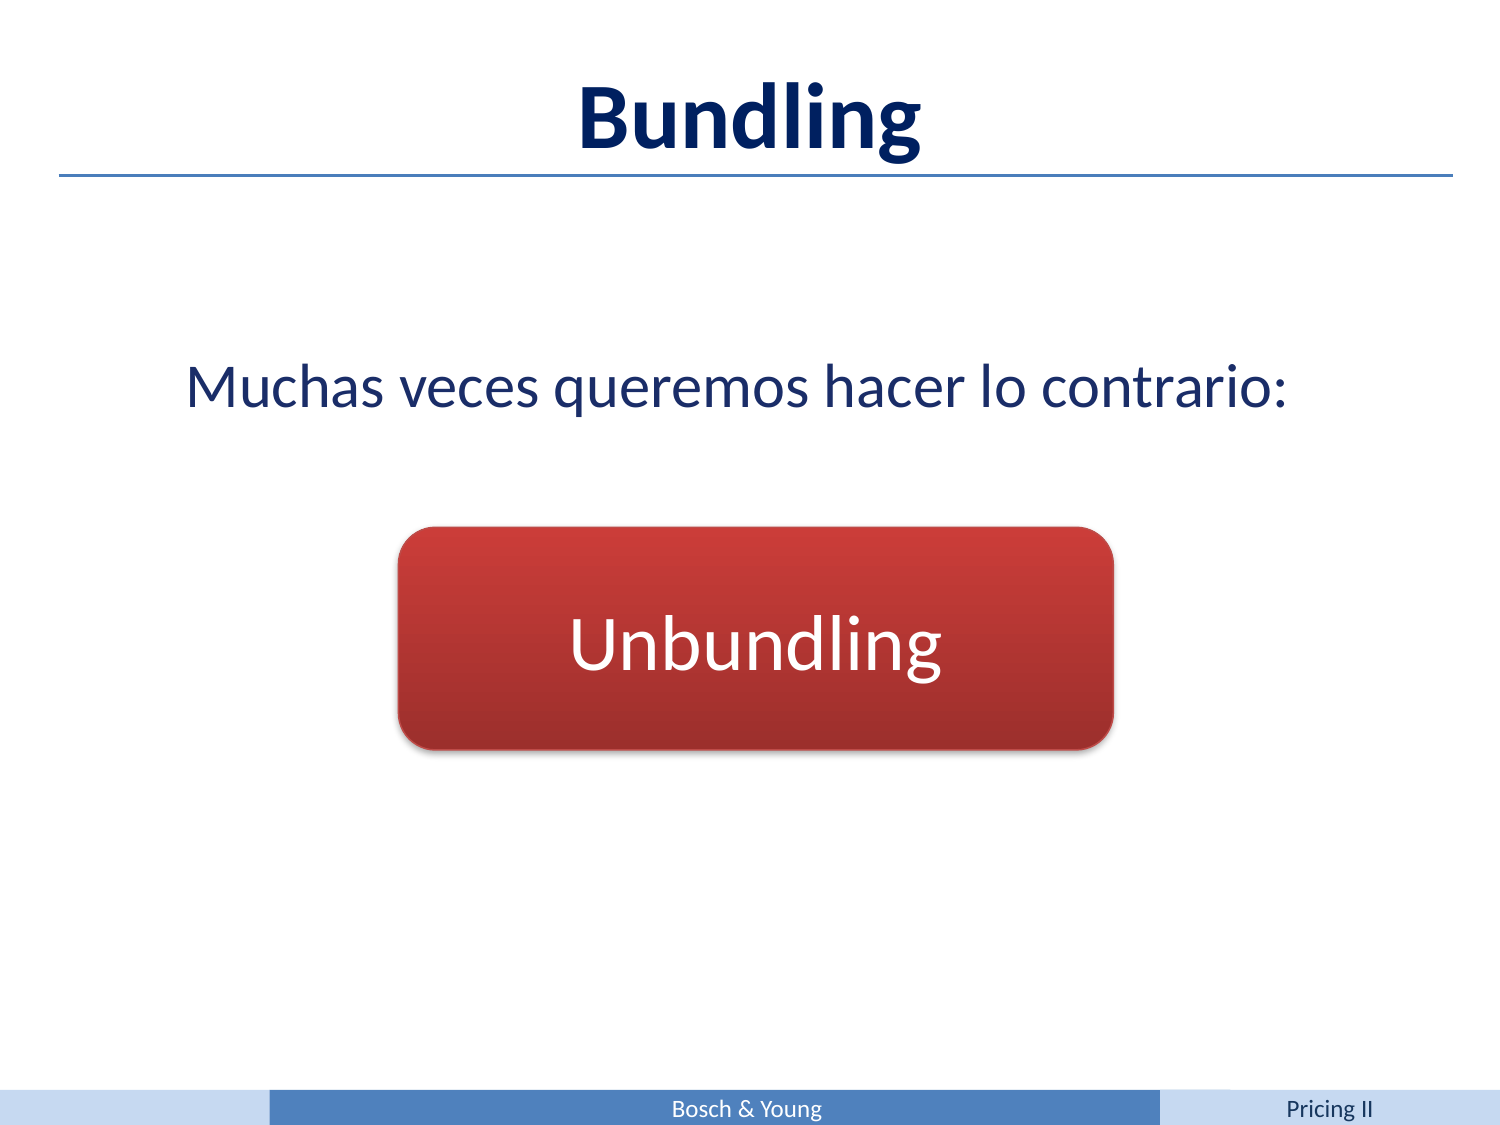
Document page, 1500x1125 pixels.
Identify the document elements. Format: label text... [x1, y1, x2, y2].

text_box Bundling [35, 47, 1465, 175]
text_box [0, 1088, 272, 1125]
text_box Bosch & Young [272, 1088, 1158, 1125]
text_box Muchas veces queremos hacer lo contrario: [58, 346, 1418, 537]
text_box Pricing II [1158, 1088, 1500, 1125]
text_box Unbundling [397, 526, 1115, 751]
